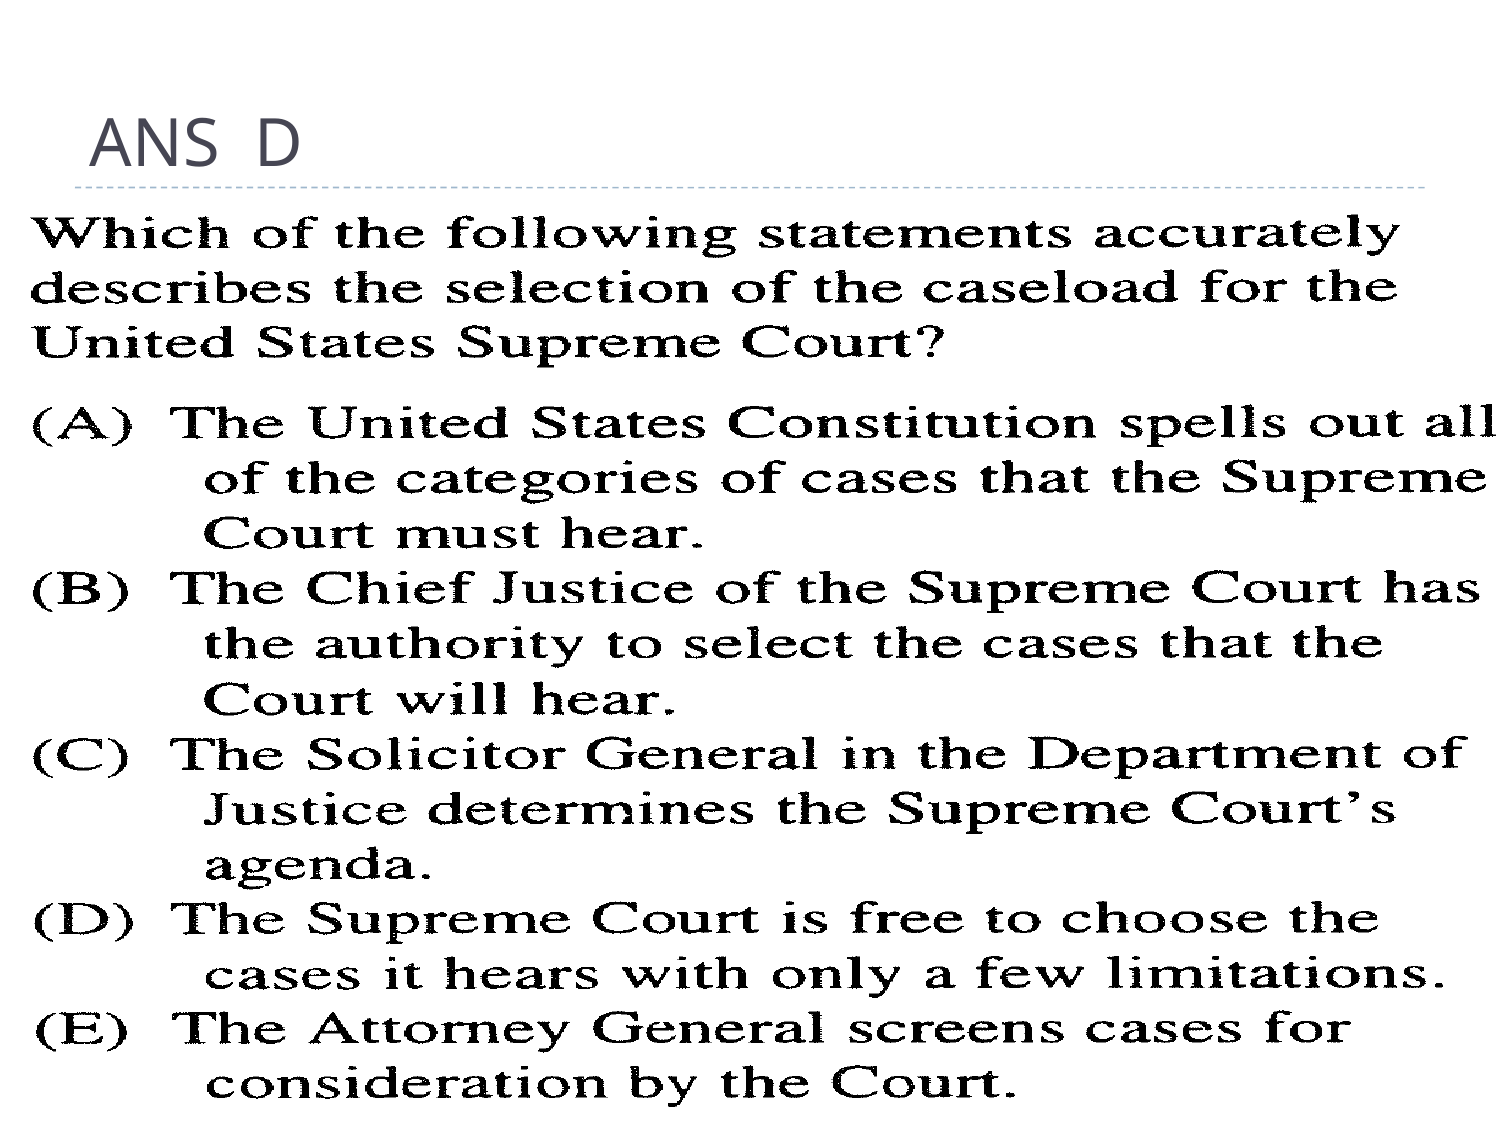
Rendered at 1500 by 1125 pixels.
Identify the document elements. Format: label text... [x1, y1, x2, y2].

title ANS D [75, 24, 1425, 188]
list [0, 199, 1500, 1125]
